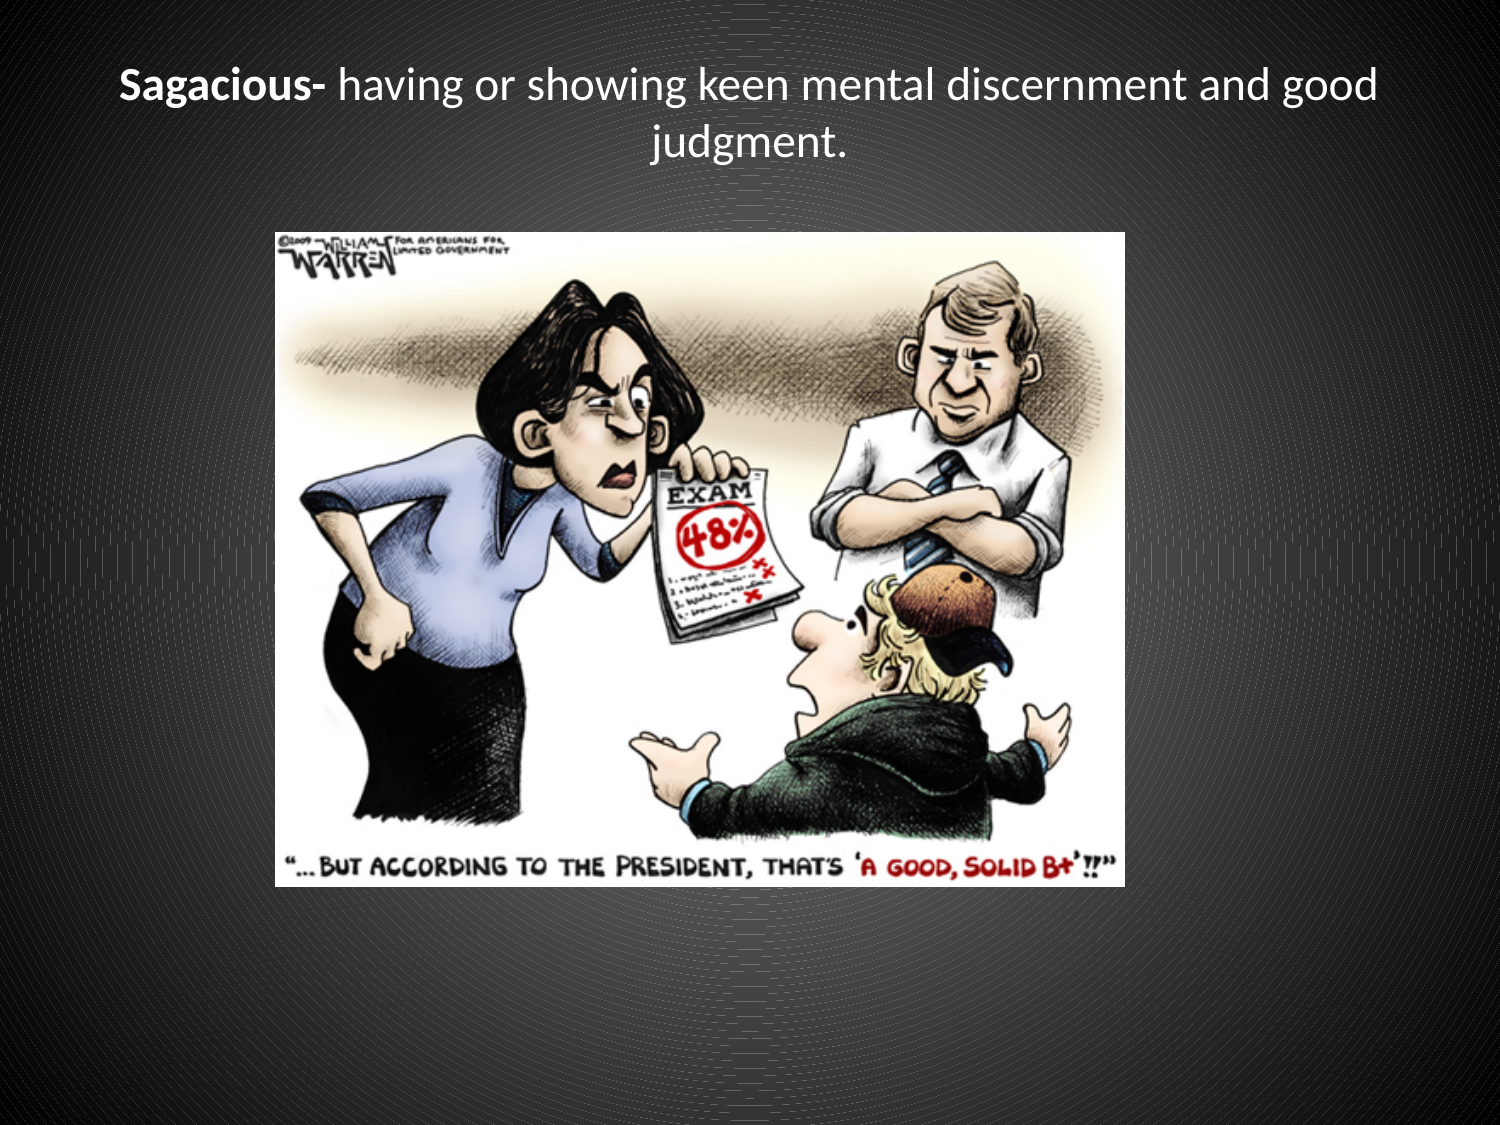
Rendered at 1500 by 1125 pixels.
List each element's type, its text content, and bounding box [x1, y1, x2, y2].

picture [274, 232, 1126, 888]
title Sagacious- having or showing keen mental discernment and good judgment. [75, 45, 1425, 233]
